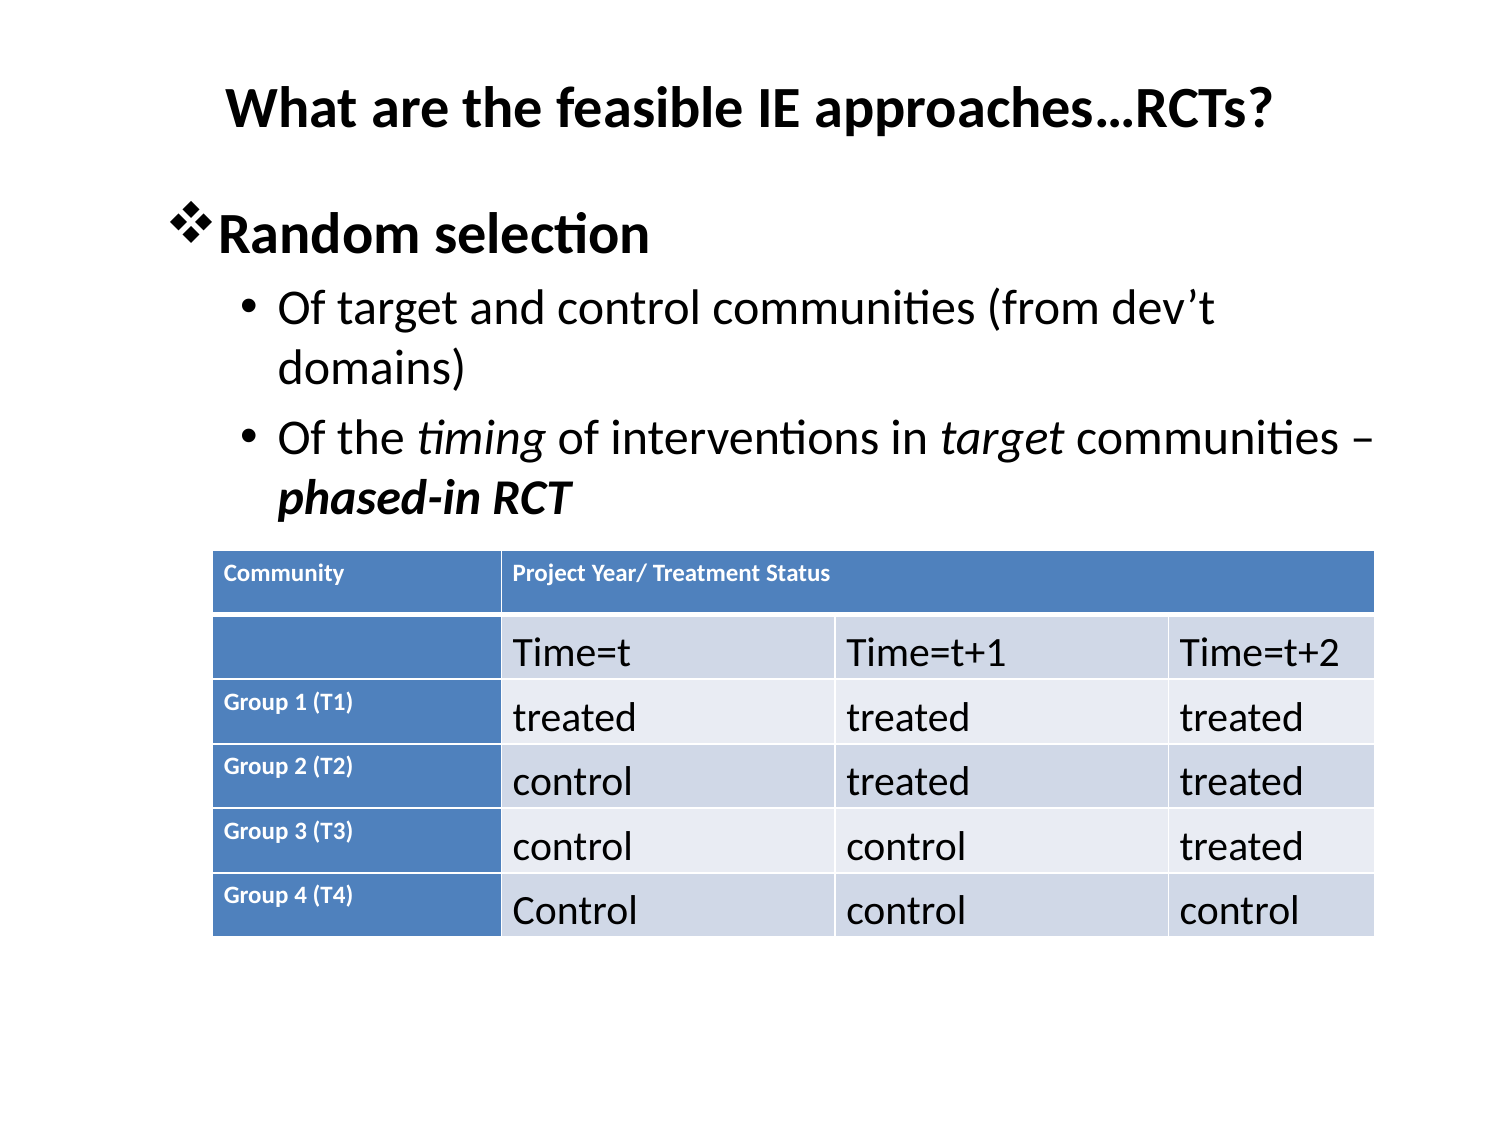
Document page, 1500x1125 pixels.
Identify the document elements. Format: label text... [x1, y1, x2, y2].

table_header Community [213, 551, 501, 612]
table_cell treated [1169, 680, 1374, 743]
table_cell [213, 617, 501, 678]
table_cell Group 4 (T4) [213, 874, 501, 936]
table_cell Time=t+1 [836, 617, 1168, 678]
table_cell Time=t [502, 617, 834, 678]
table_cell treated [502, 680, 834, 743]
table_cell treated [836, 745, 1168, 807]
table_cell treated [836, 680, 1168, 743]
table_header Project Year/ Treatment Status [502, 551, 1374, 612]
table_cell Group 2 (T2) [213, 745, 501, 807]
table_cell control [836, 874, 1168, 936]
table_cell control [836, 809, 1168, 872]
list Random selection Of target and control communities (from dev’t domains) Of the timing of interventions in target communities – phased-in RCT [75, 187, 1425, 1005]
table_cell Time=t+2 [1169, 617, 1374, 678]
table_cell control [502, 745, 834, 807]
table_cell Group 3 (T3) [213, 809, 501, 872]
table_cell Group 1 (T1) [213, 680, 501, 743]
table_cell Control [502, 874, 834, 936]
table_cell treated [1169, 745, 1374, 807]
table_cell treated [1169, 809, 1374, 872]
title What are the feasible IE approaches…RCTs? [24, 45, 1475, 163]
table_cell control [502, 809, 834, 872]
table_cell control [1169, 874, 1374, 936]
